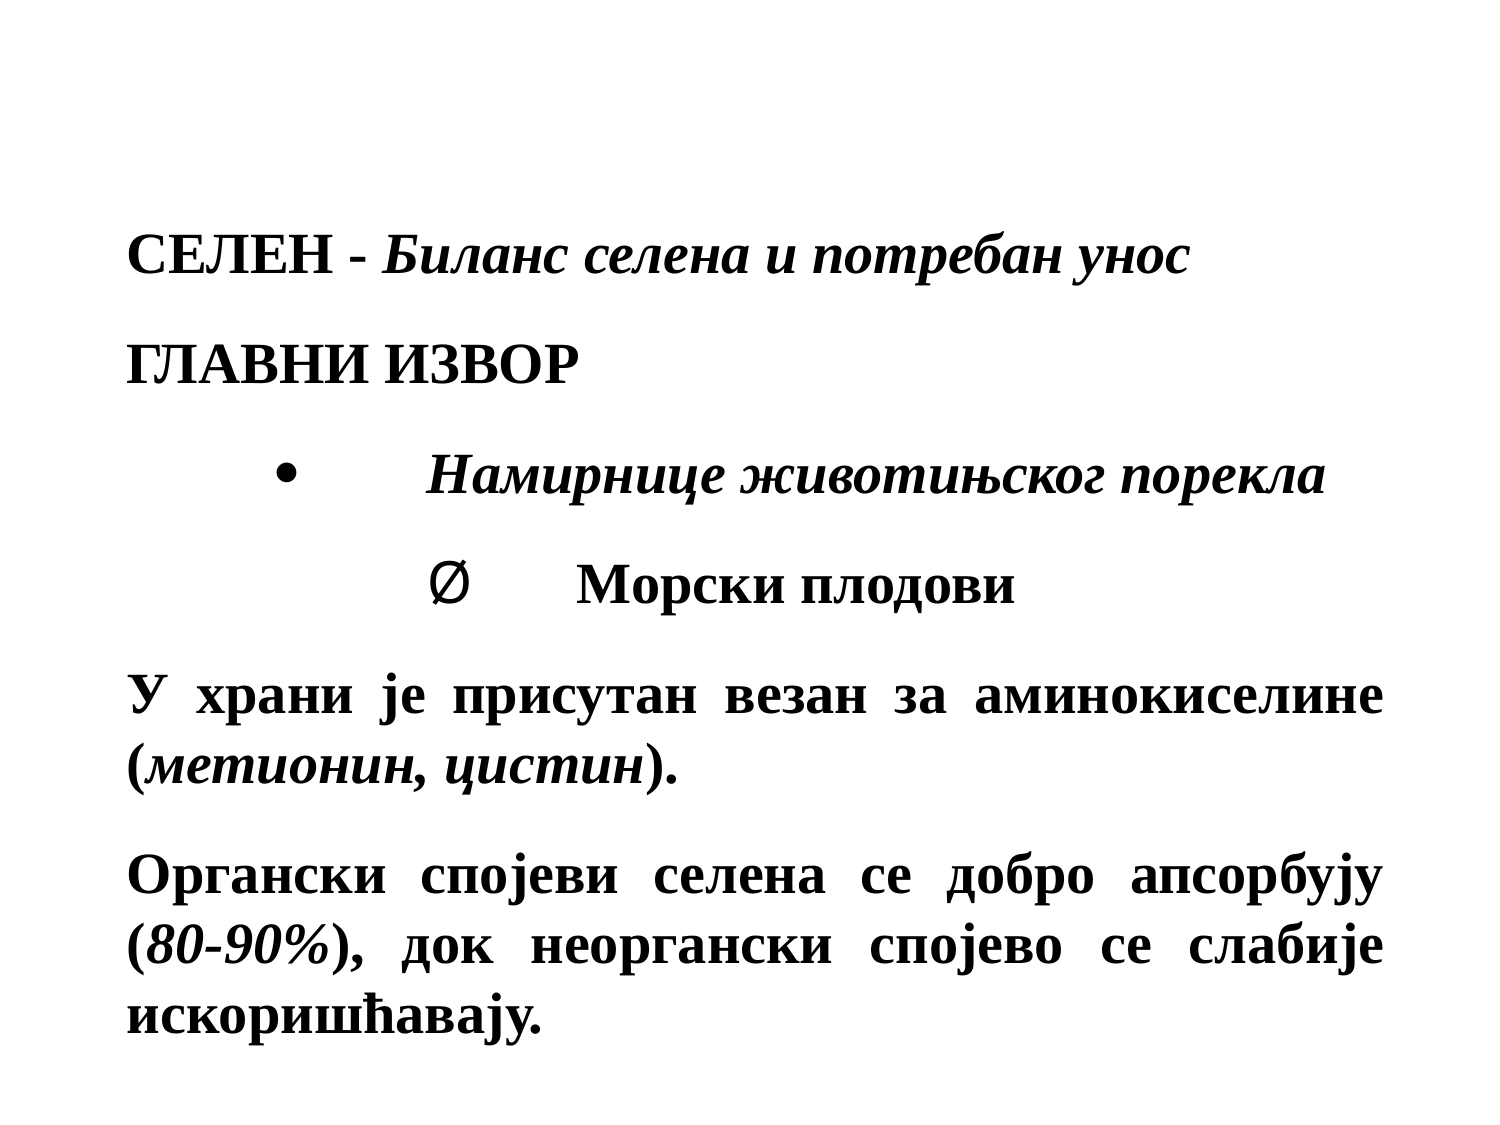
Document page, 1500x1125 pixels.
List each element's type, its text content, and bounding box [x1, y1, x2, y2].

text_box СЕЛЕН - Биланс селена и потребан унос ГЛАВНИ ИЗВОР · Намирнице животињског порекла Ø Морски плодови У храни је присутан везан за аминокиселине (метионин, цистин). Органски спојеви селена се добро апсорбују (80-90%), док неоргански спојево се слабије искоришћавају. [112, 208, 1400, 1053]
